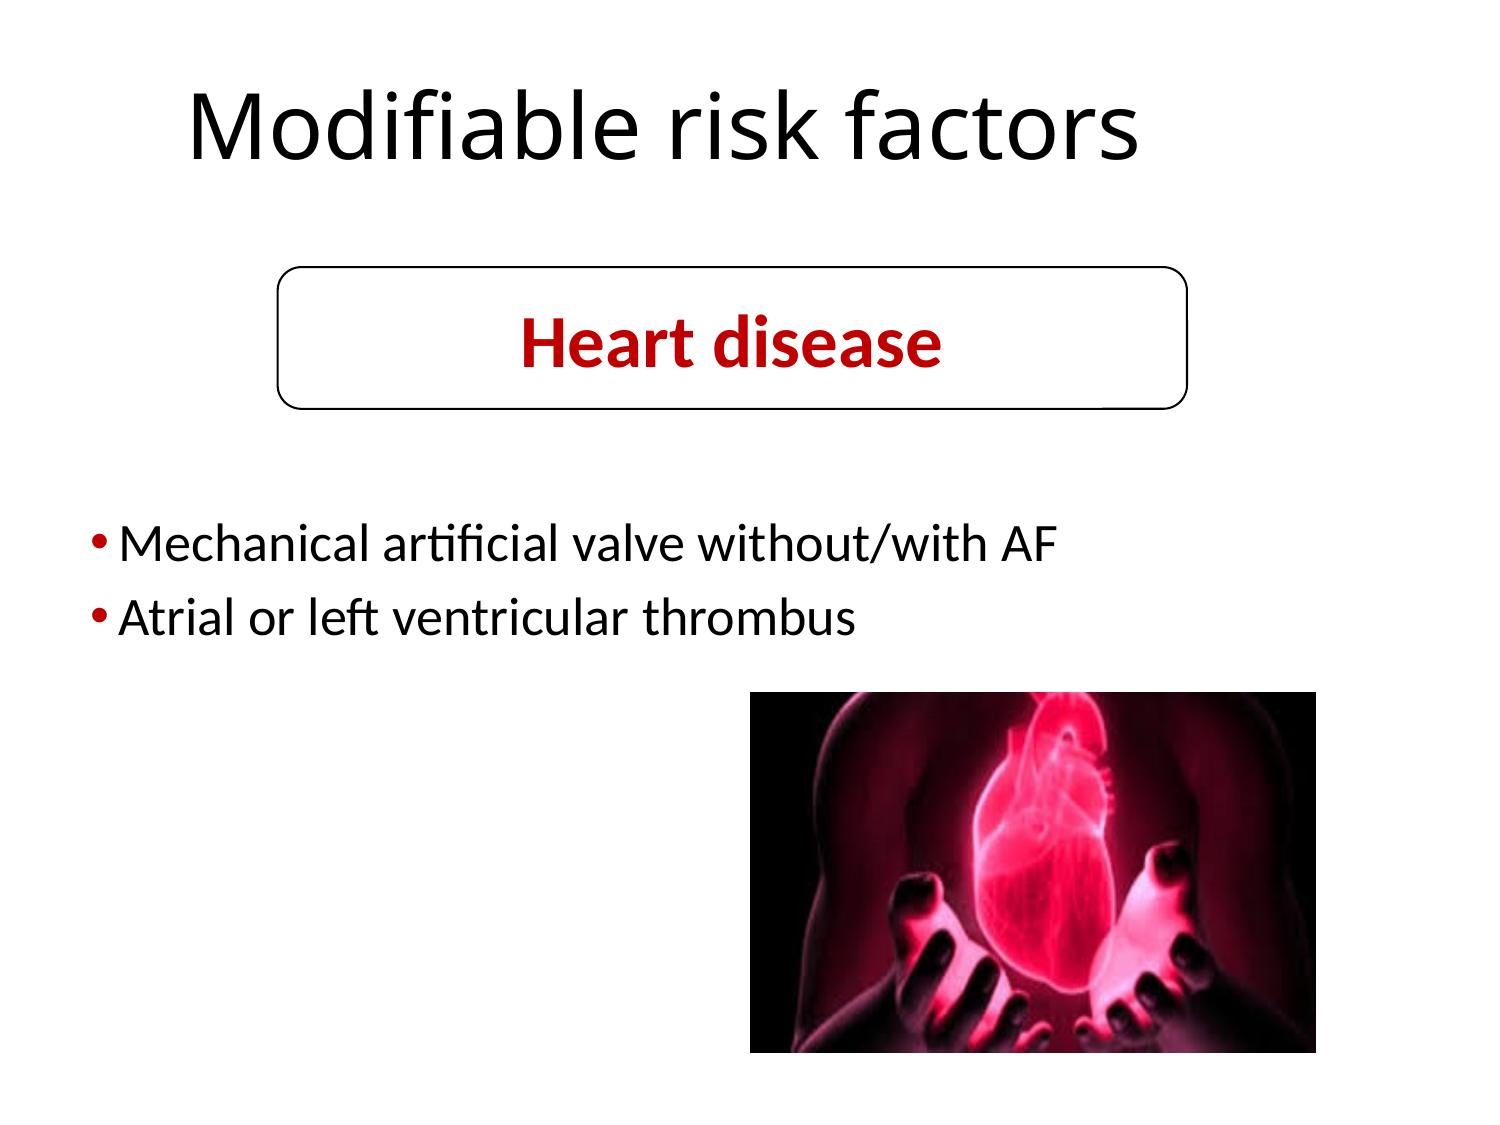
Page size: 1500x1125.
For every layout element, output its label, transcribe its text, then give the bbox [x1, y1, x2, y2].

text_box Heart disease [276, 266, 1189, 410]
title Modifiable risk factors [75, 40, 1451, 220]
list Mechanical artificial valve without/with AF Atrial or left ventricular thrombus [75, 220, 1093, 1102]
picture [749, 692, 1316, 1053]
